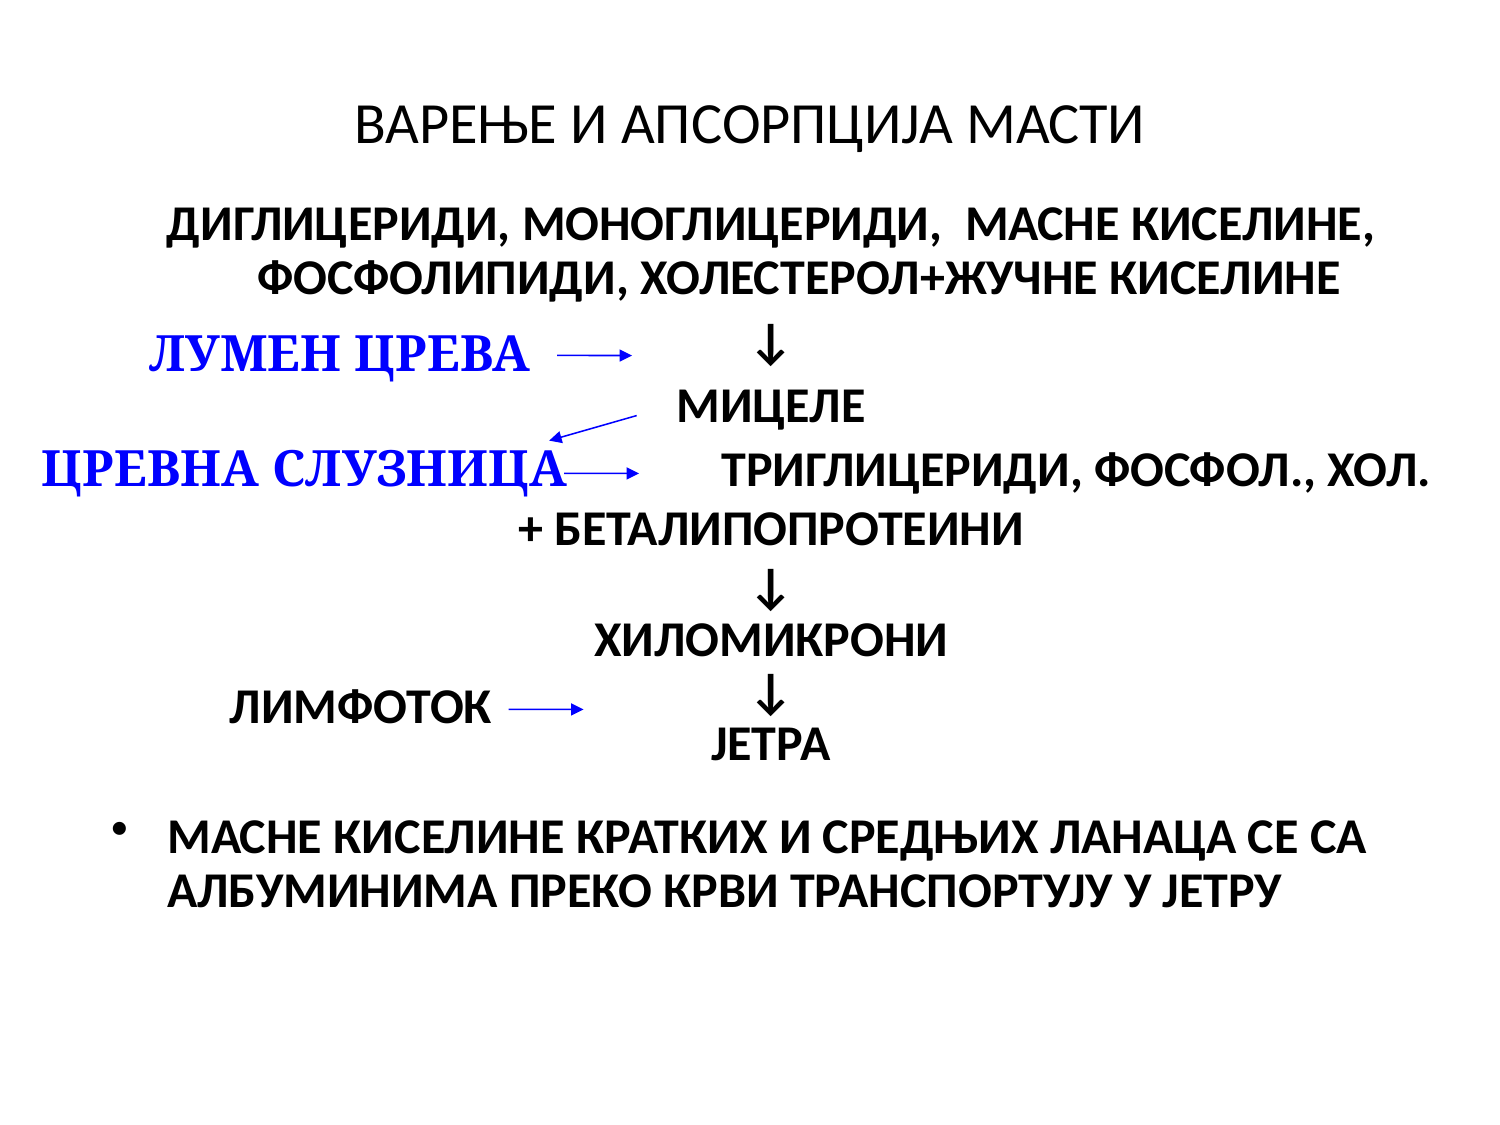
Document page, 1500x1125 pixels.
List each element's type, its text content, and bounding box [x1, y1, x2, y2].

text_box ЛУМЕН ЦРЕВА [134, 314, 546, 390]
text_box [564, 467, 640, 480]
text_box ЛИМФОТОК [215, 677, 508, 801]
text_box ЦРЕВНА СЛУЗНИЦА [26, 428, 583, 504]
text_box [549, 415, 637, 444]
text_box [557, 349, 633, 362]
title ВАРЕЊЕ И АПСОРПЦИЈА МАСТИ [75, 26, 1425, 214]
list ДИГЛИЦЕРИДИ, МОНОГЛИЦЕРИДИ, МАСНЕ КИСЕЛИНЕ, ФОСФОЛИПИДИ, ХОЛЕСТЕРОЛ+ЖУЧНЕ КИСЕЛИНЕ ↓ МИЦЕЛЕ ТРИГЛИЦЕРИДИ, ФОСФОЛ., ХОЛ. + БЕТАЛИПОПРОТЕИНИ ↓ ХИЛОМИКРОНИ ↓ ЈЕТРА МАСНЕ КИСЕЛИНЕ КРАТКИХ И СРЕДЊИХ ЛАНАЦА СЕ СА АЛБУМИНИМА ПРЕКО КРВИ ТРАНСПОРТУЈУ У ЈЕТРУ [96, 189, 1447, 1109]
text_box [508, 703, 584, 716]
